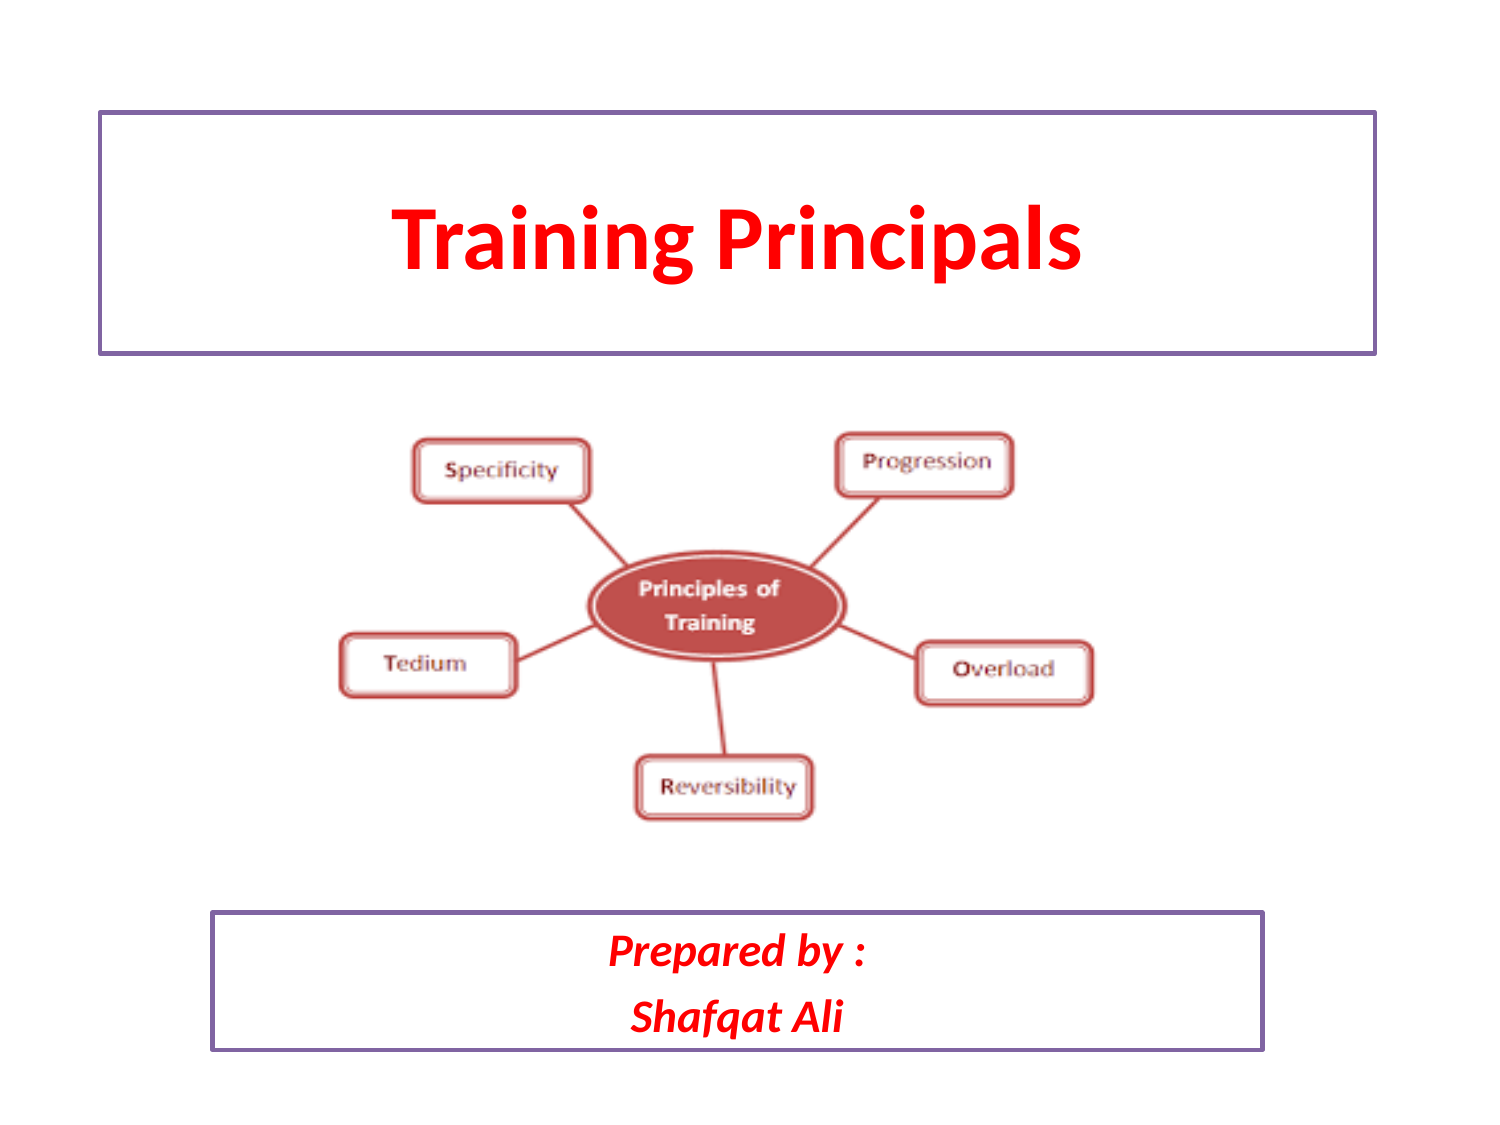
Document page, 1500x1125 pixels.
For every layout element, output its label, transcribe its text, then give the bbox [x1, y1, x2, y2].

title Training Principals [98, 110, 1377, 356]
subtitle Prepared by : Shafqat Ali [210, 910, 1265, 1052]
picture [337, 425, 1101, 826]
